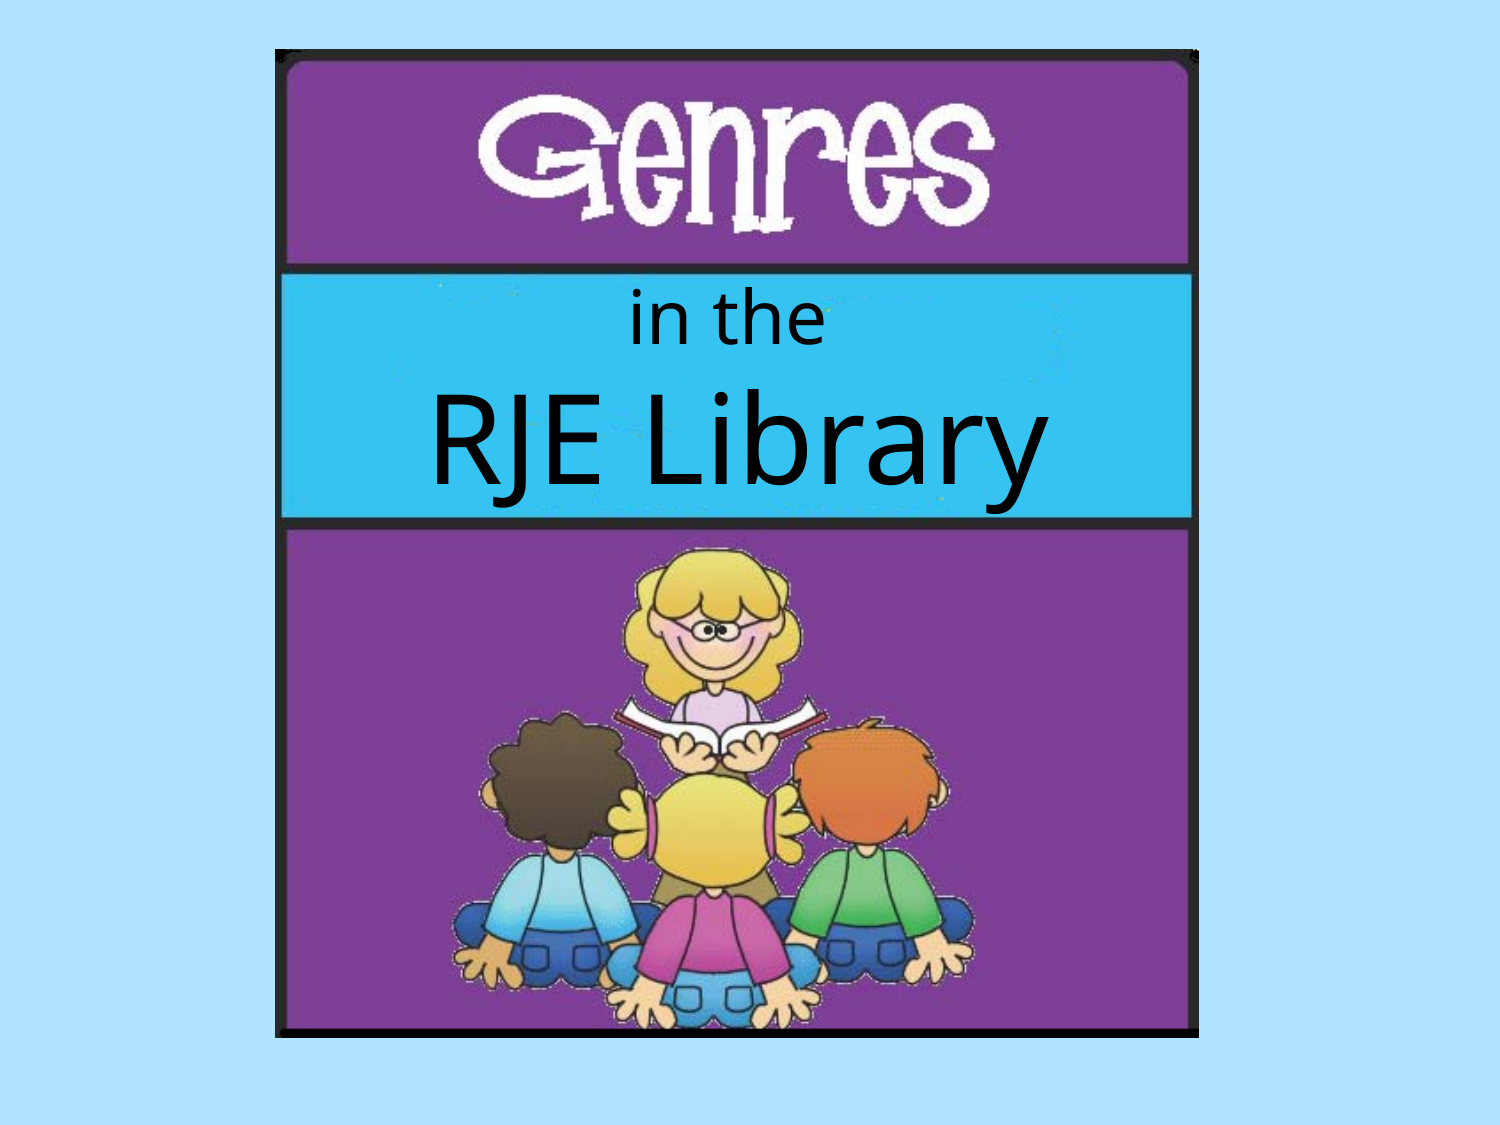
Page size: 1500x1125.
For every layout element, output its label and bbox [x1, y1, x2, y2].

picture [274, 49, 1199, 1038]
